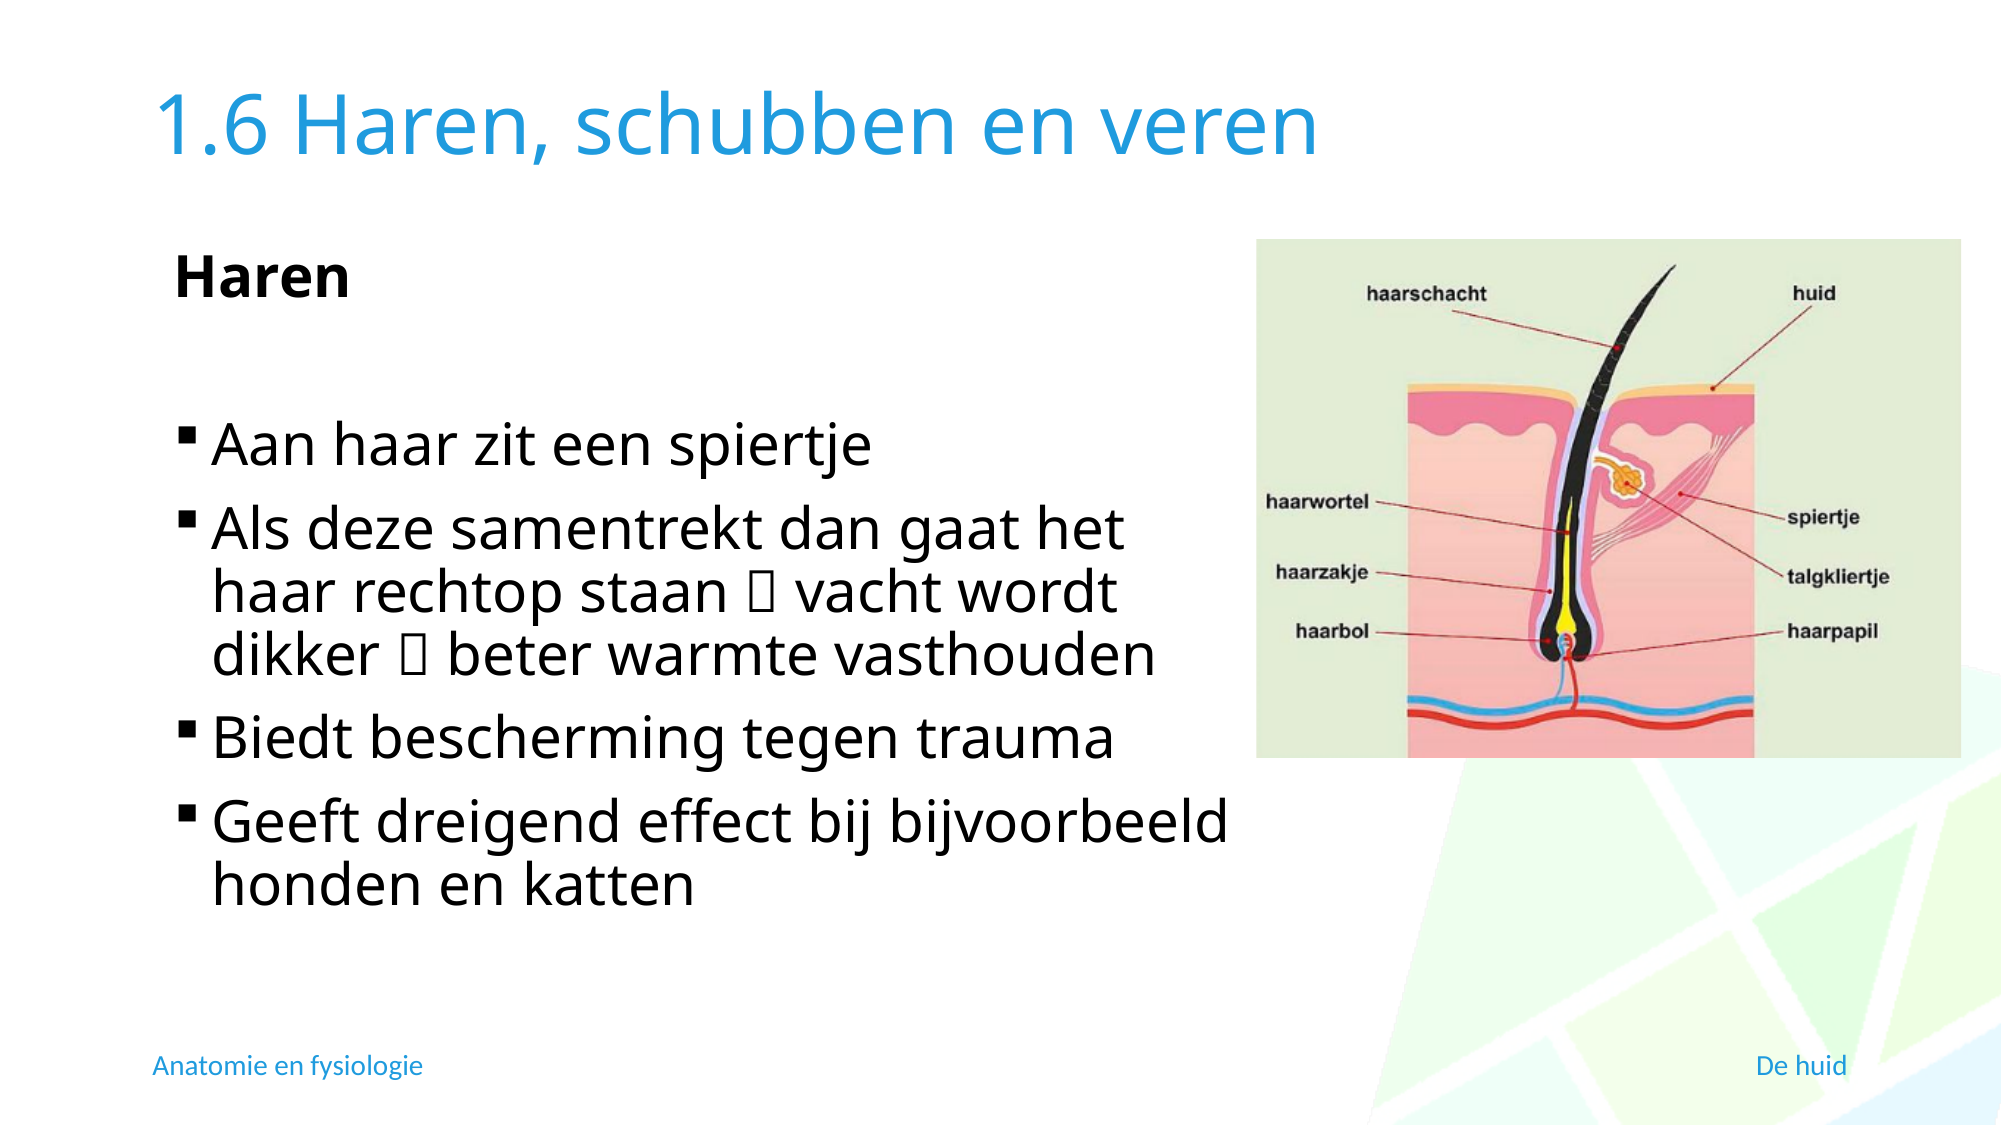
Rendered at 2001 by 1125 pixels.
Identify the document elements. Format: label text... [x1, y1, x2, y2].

list Anatomie en fysiologie [137, 1042, 588, 1103]
title 1.6 Haren, schubben en veren [137, 59, 1863, 196]
picture [1256, 239, 1962, 758]
list De huid [1412, 1042, 1863, 1103]
list Haren Aan haar zit een spiertje Als deze samentrekt dan gaat het haar rechtop staan  vacht wordt dikker  beter warmte vasthouden Biedt bescherming tegen trauma Geeft dreigend effect bij bijvoorbeeld honden en katten [158, 239, 1260, 954]
